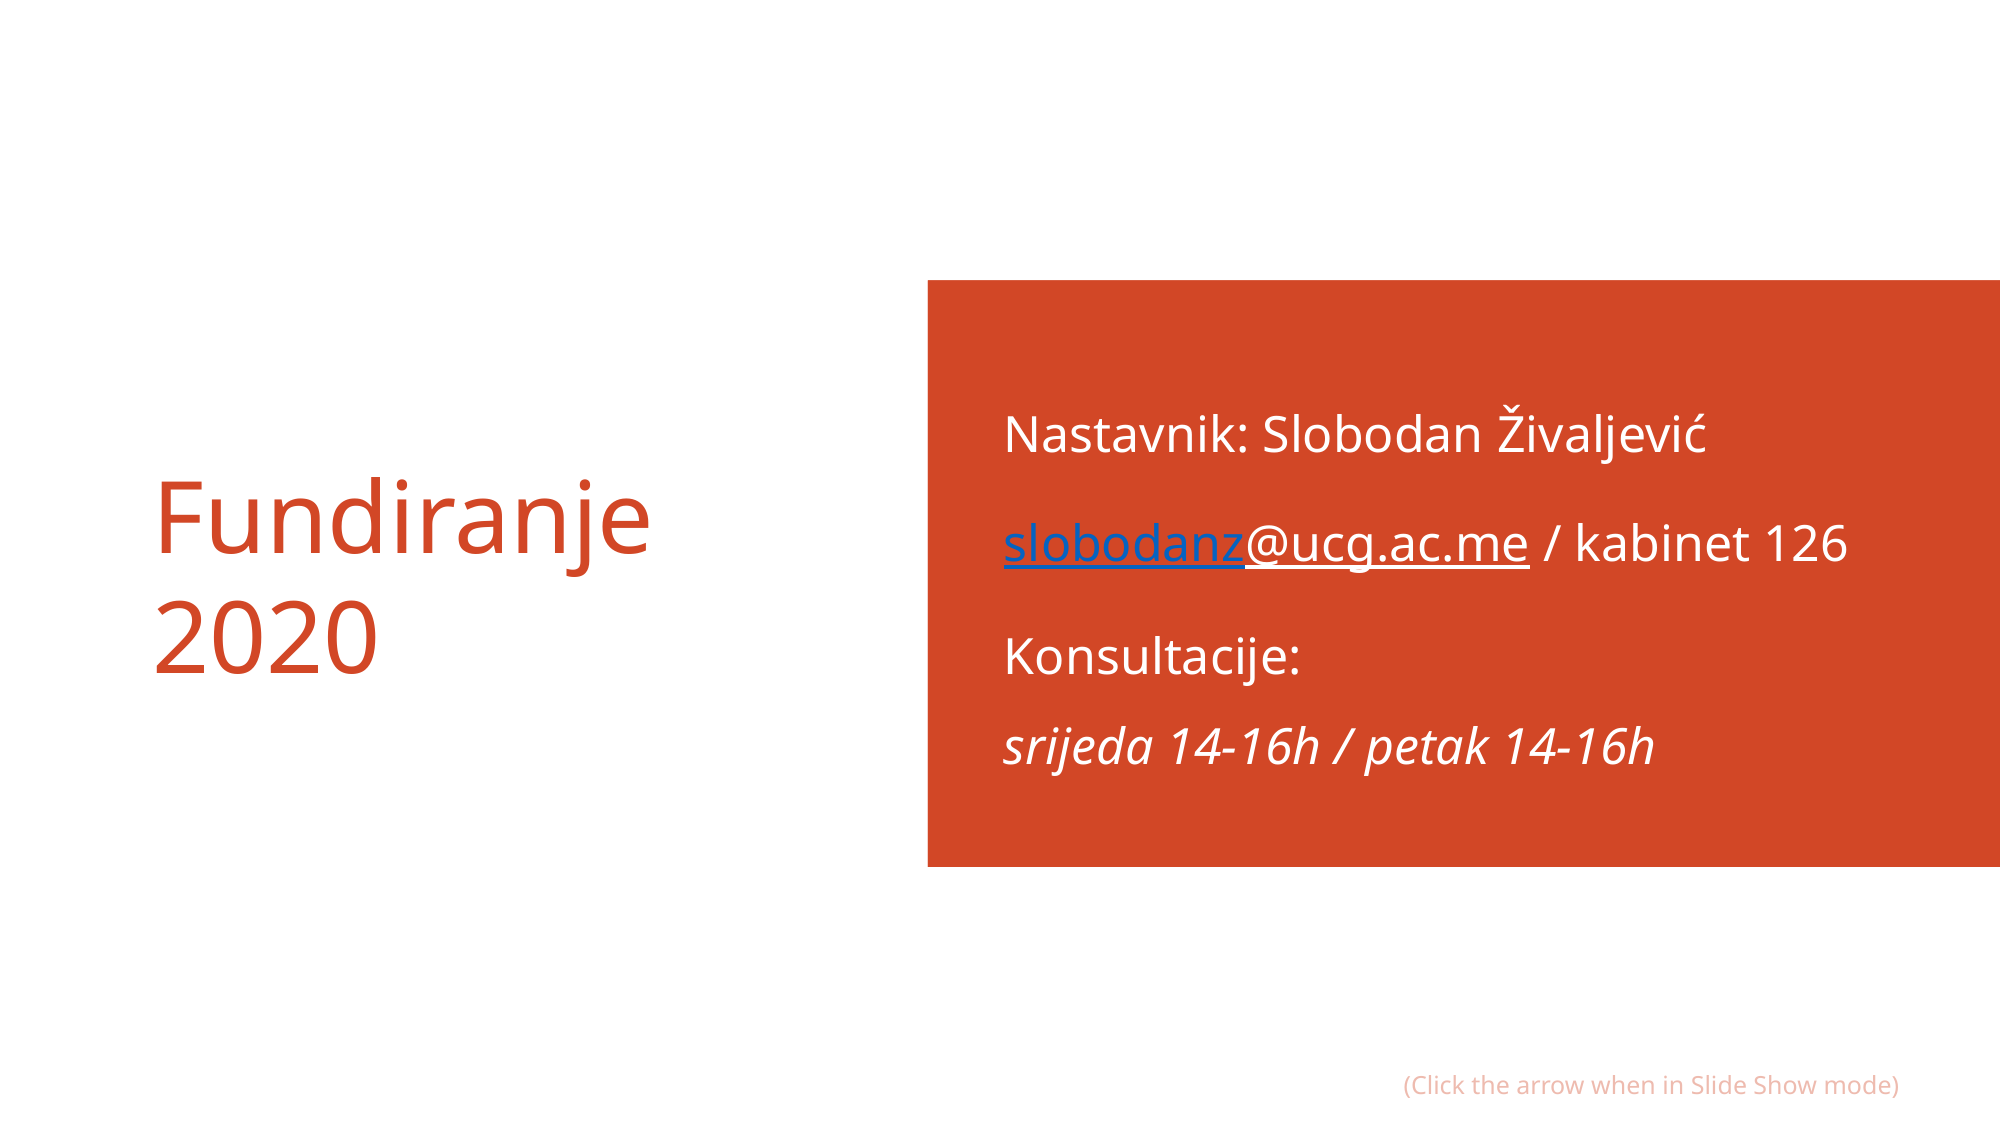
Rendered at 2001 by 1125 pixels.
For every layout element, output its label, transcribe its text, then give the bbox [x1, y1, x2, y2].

text_box (Click the arrow when in Slide Show mode) [1388, 1062, 1875, 1112]
title Fundiranje 2020 [137, 394, 878, 753]
list Nastavnik: Slobodan Živaljević slobodanz@ucg.ac.me / kabinet 126 Konsultacije: srijeda 14-16h / petak 14-16h [988, 394, 1951, 753]
